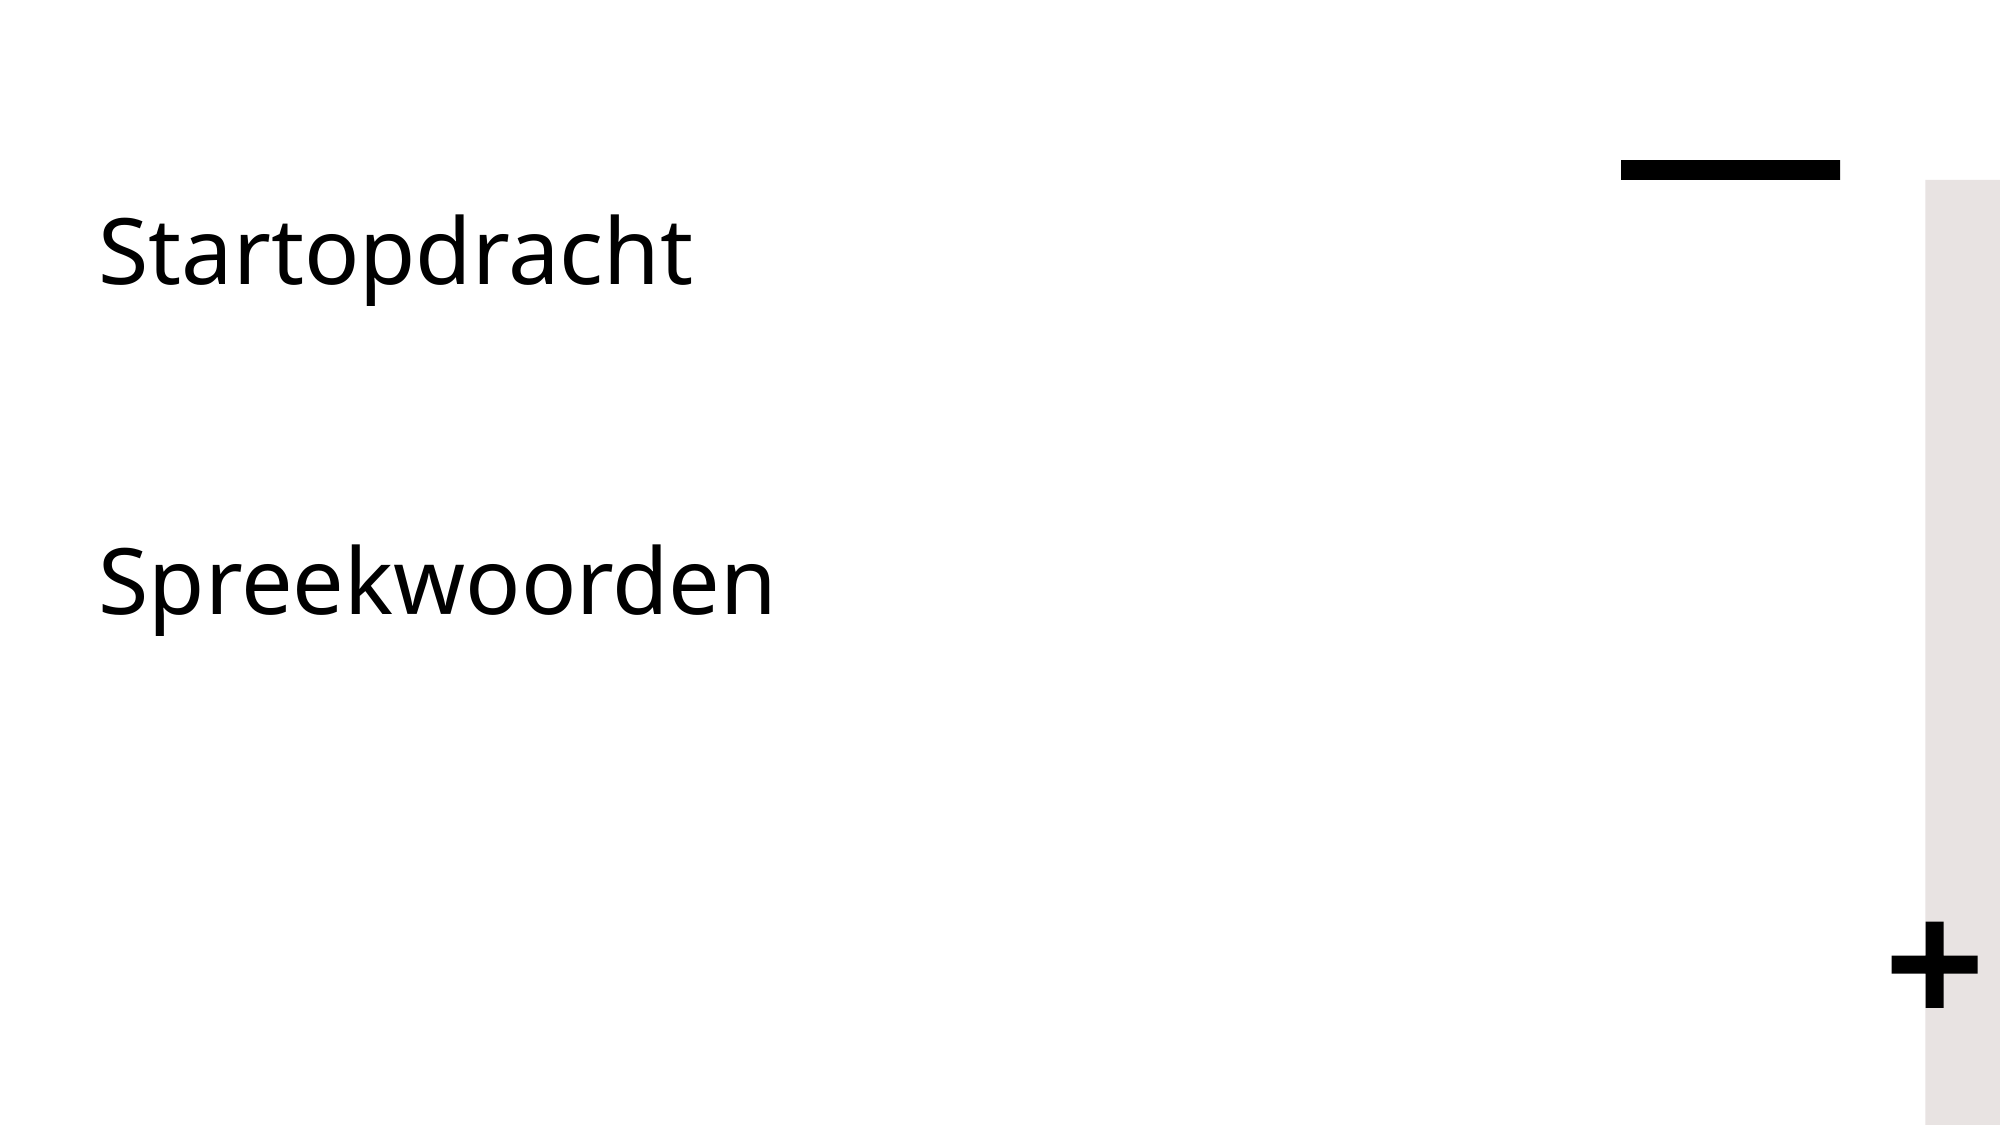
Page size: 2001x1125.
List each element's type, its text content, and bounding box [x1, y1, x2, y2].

title Startopdracht Spreekwoorden [83, 185, 1440, 707]
